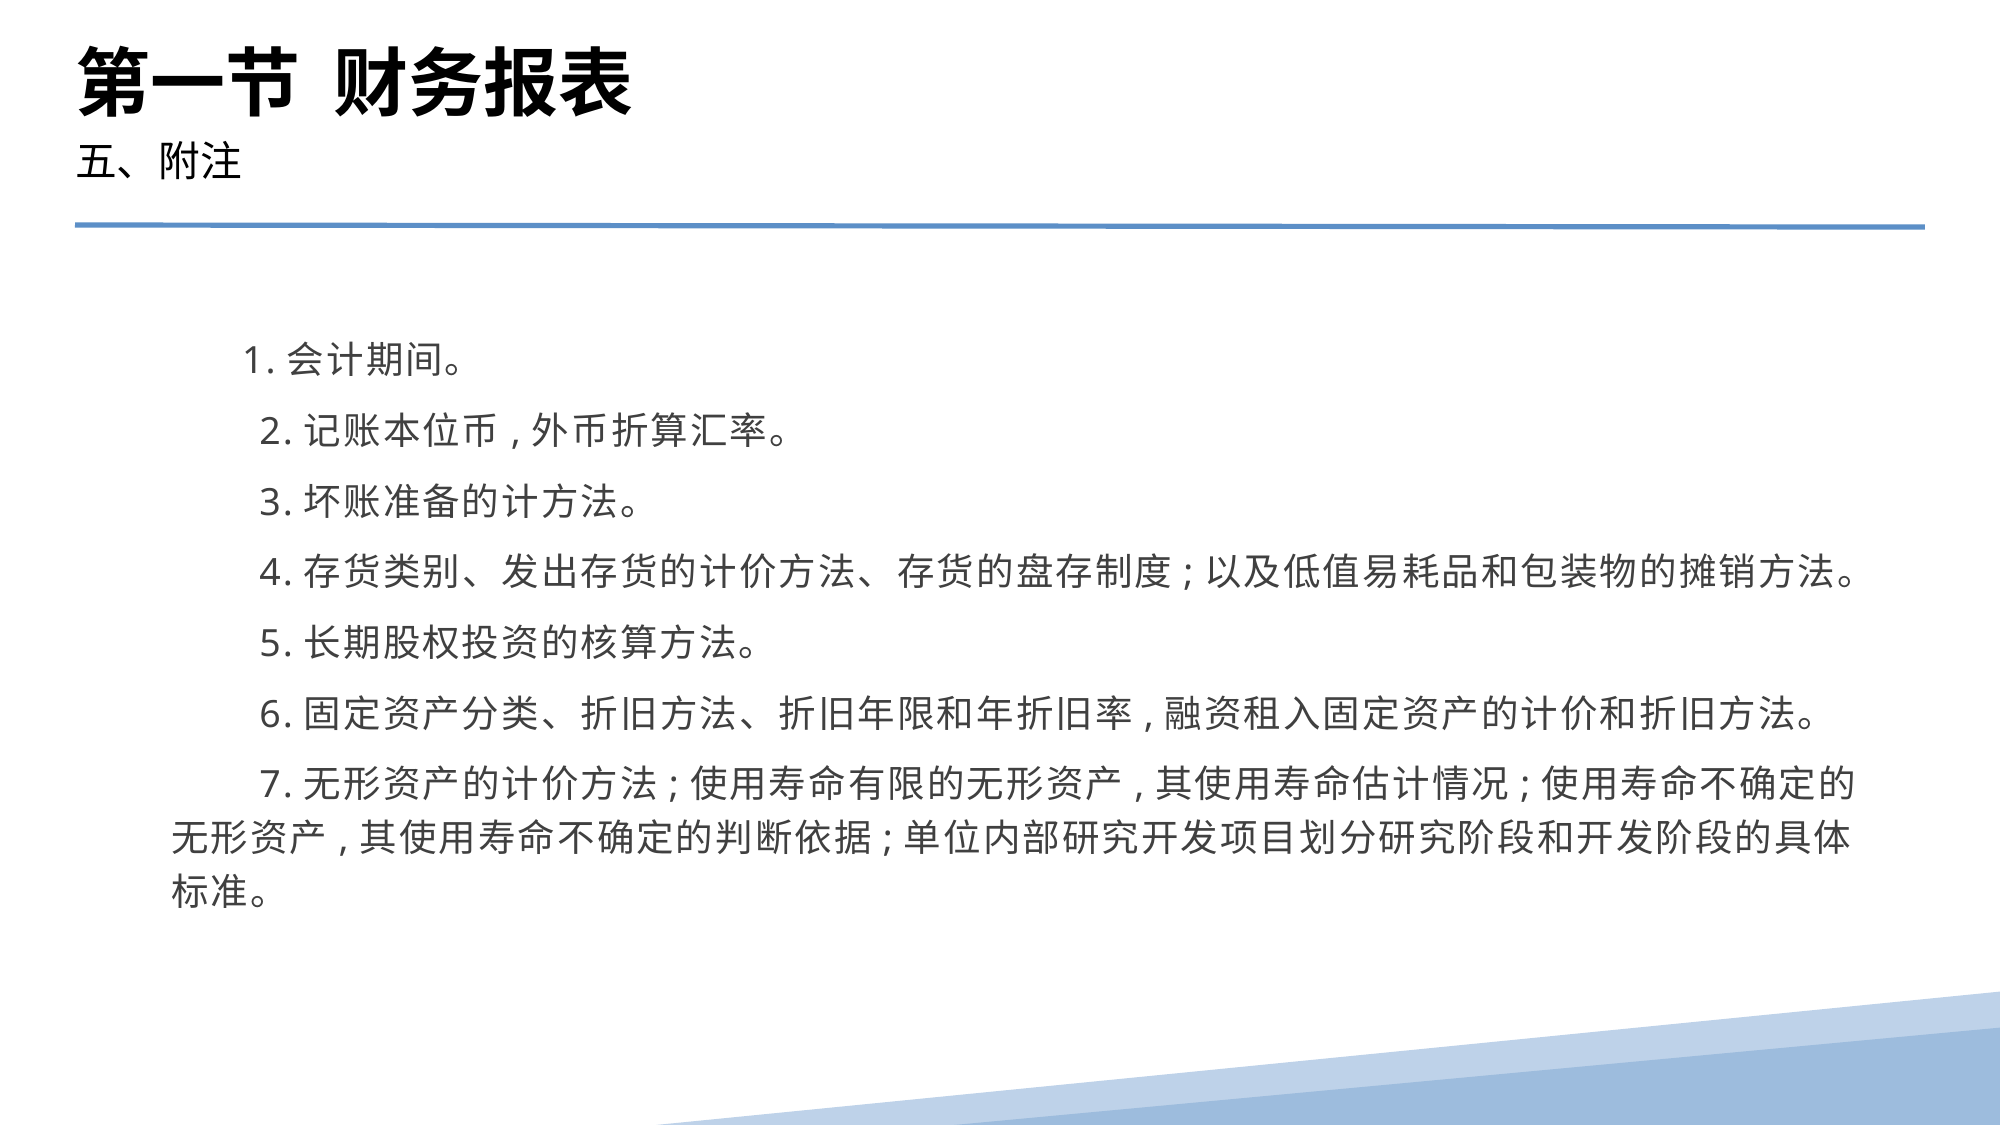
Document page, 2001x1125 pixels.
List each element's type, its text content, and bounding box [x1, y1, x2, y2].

text_box 五、附注 [75, 124, 1925, 200]
text_box 第一节 财务报表 [75, 24, 1925, 124]
text_box 1.会计期间。 2.记账本位币,外币折算汇率。 3.坏账准备的计方法。 4.存货类别、发出存货的计价方法、存货的盘存制度;以及低值易耗品和包装物的摊销方法。 5.长期股权投资的核算方法。 6.固定资产分类、折旧方法、折旧年限和年折旧率,融资租入固定资产的计价和折旧方法。 7.无形资产的计价方法;使用寿命有限的无形资产,其使用寿命估计情况;使用寿命不确定的无形资产,其使用寿命不确定的判断依据;单位内部研究开发项目划分研究阶段和开发阶段的具体标准。 [160, 247, 1874, 993]
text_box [74, 224, 1925, 228]
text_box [656, 991, 2000, 1125]
